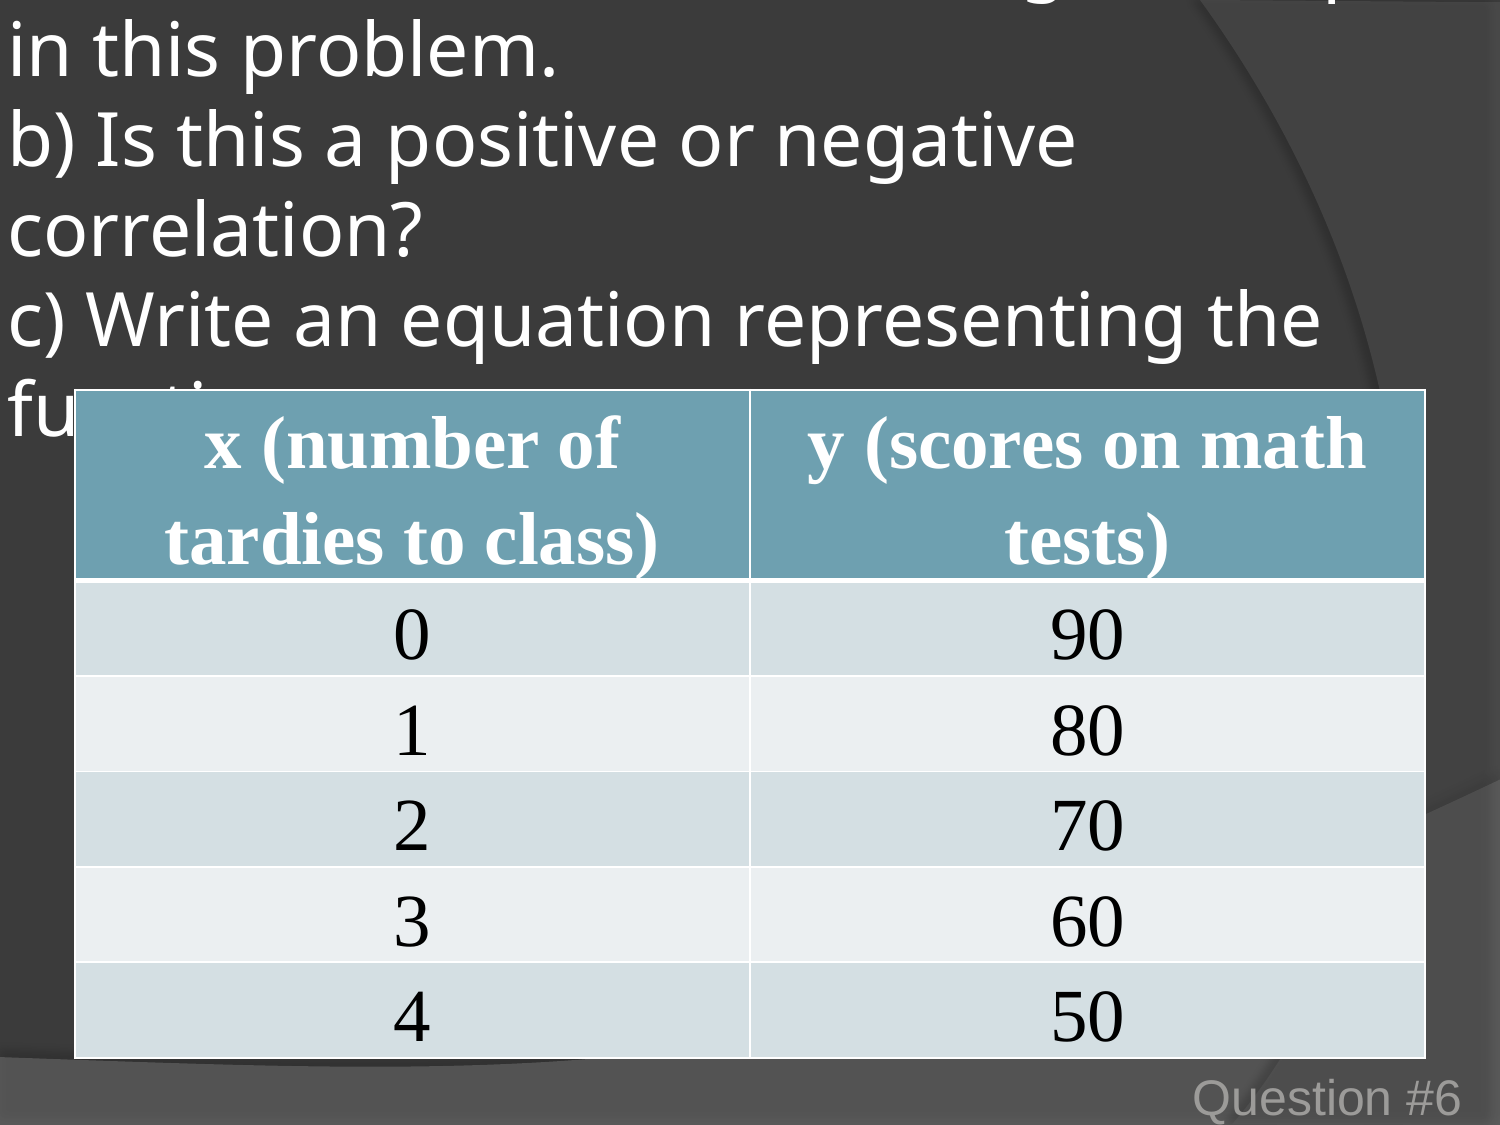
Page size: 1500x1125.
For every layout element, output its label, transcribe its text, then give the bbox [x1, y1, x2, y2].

table_cell 1 [76, 677, 749, 771]
table_cell 80 [751, 677, 1424, 771]
footer [512, 1053, 988, 1114]
table_header y (scores on math tests) [751, 391, 1424, 578]
table_cell 70 [751, 772, 1424, 866]
table_header x (number of tardies to class) [76, 391, 749, 578]
table_cell 90 [751, 583, 1424, 675]
table_cell 2 [76, 772, 749, 866]
table_cell 4 [76, 963, 749, 1057]
table_cell 60 [751, 868, 1424, 961]
table_cell 3 [76, 868, 749, 961]
table_cell 50 [751, 963, 1424, 1057]
title a) Write a sentence describing the slope in this problem. b) Is this a positive or negative correlation? c) Write an equation representing the function. [0, 0, 1500, 363]
slide_number Question #6 [1125, 1053, 1463, 1125]
table_cell 0 [76, 583, 749, 675]
